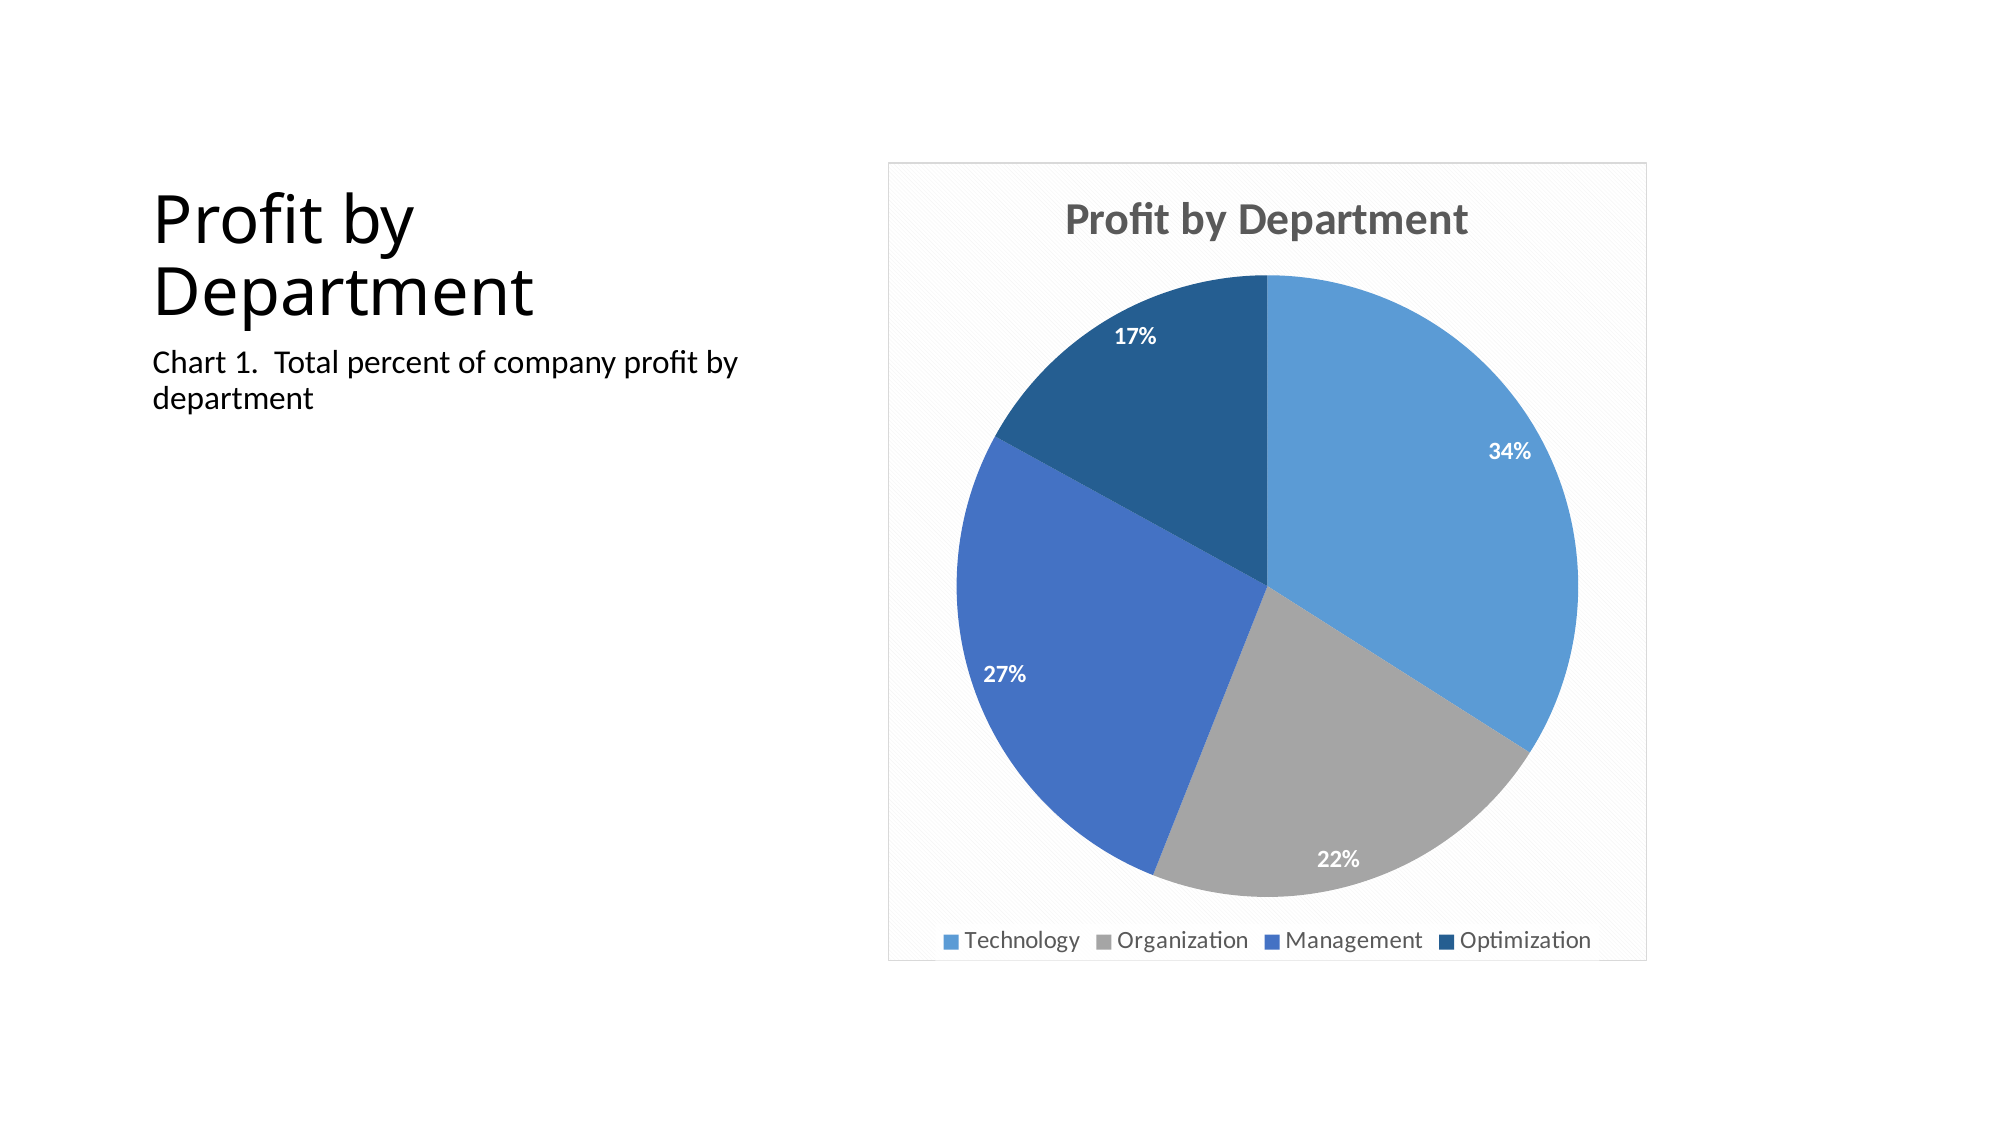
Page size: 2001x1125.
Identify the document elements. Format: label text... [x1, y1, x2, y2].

chart [887, 161, 1648, 962]
list Chart 1. Total percent of company profit by department [137, 337, 783, 963]
title Profit by Department [137, 75, 783, 337]
